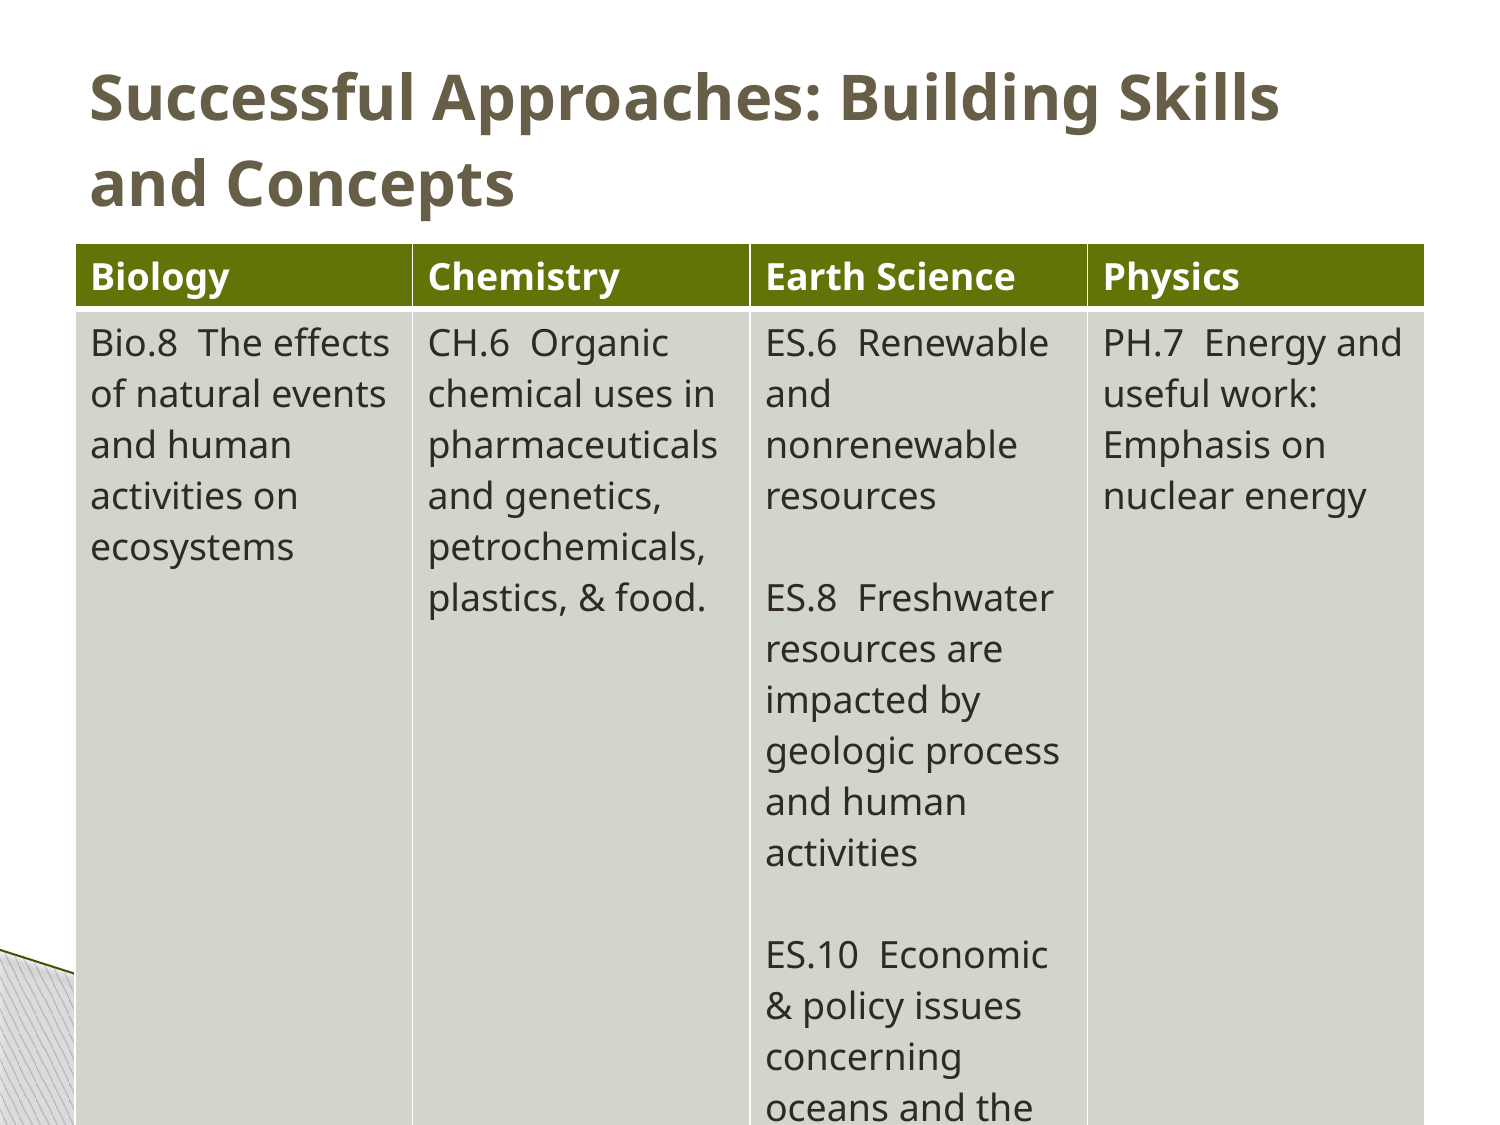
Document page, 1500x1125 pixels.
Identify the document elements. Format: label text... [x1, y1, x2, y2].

table_cell ES.6 Renewable and nonrenewable resources ES.8 Freshwater resources are impacted by geologic process and human activities ES.10 Economic & policy issues concerning oceans and the Chesapeake Bay [751, 312, 1087, 1125]
title Successful Approaches: Building Skills and Concepts [75, 45, 1425, 233]
table_header Physics [1088, 244, 1424, 306]
table_cell Bio.8 The effects of natural events and human activities on ecosystems [76, 312, 412, 1125]
table_cell CH.6 Organic chemical uses in pharmaceuticals and genetics, petrochemicals, plastics, & food. [413, 312, 749, 1125]
table_cell PH.7 Energy and useful work: Emphasis on nuclear energy [1088, 312, 1424, 1125]
table_header Earth Science [751, 244, 1087, 306]
table_header Chemistry [413, 244, 749, 306]
table_header Biology [76, 244, 412, 306]
